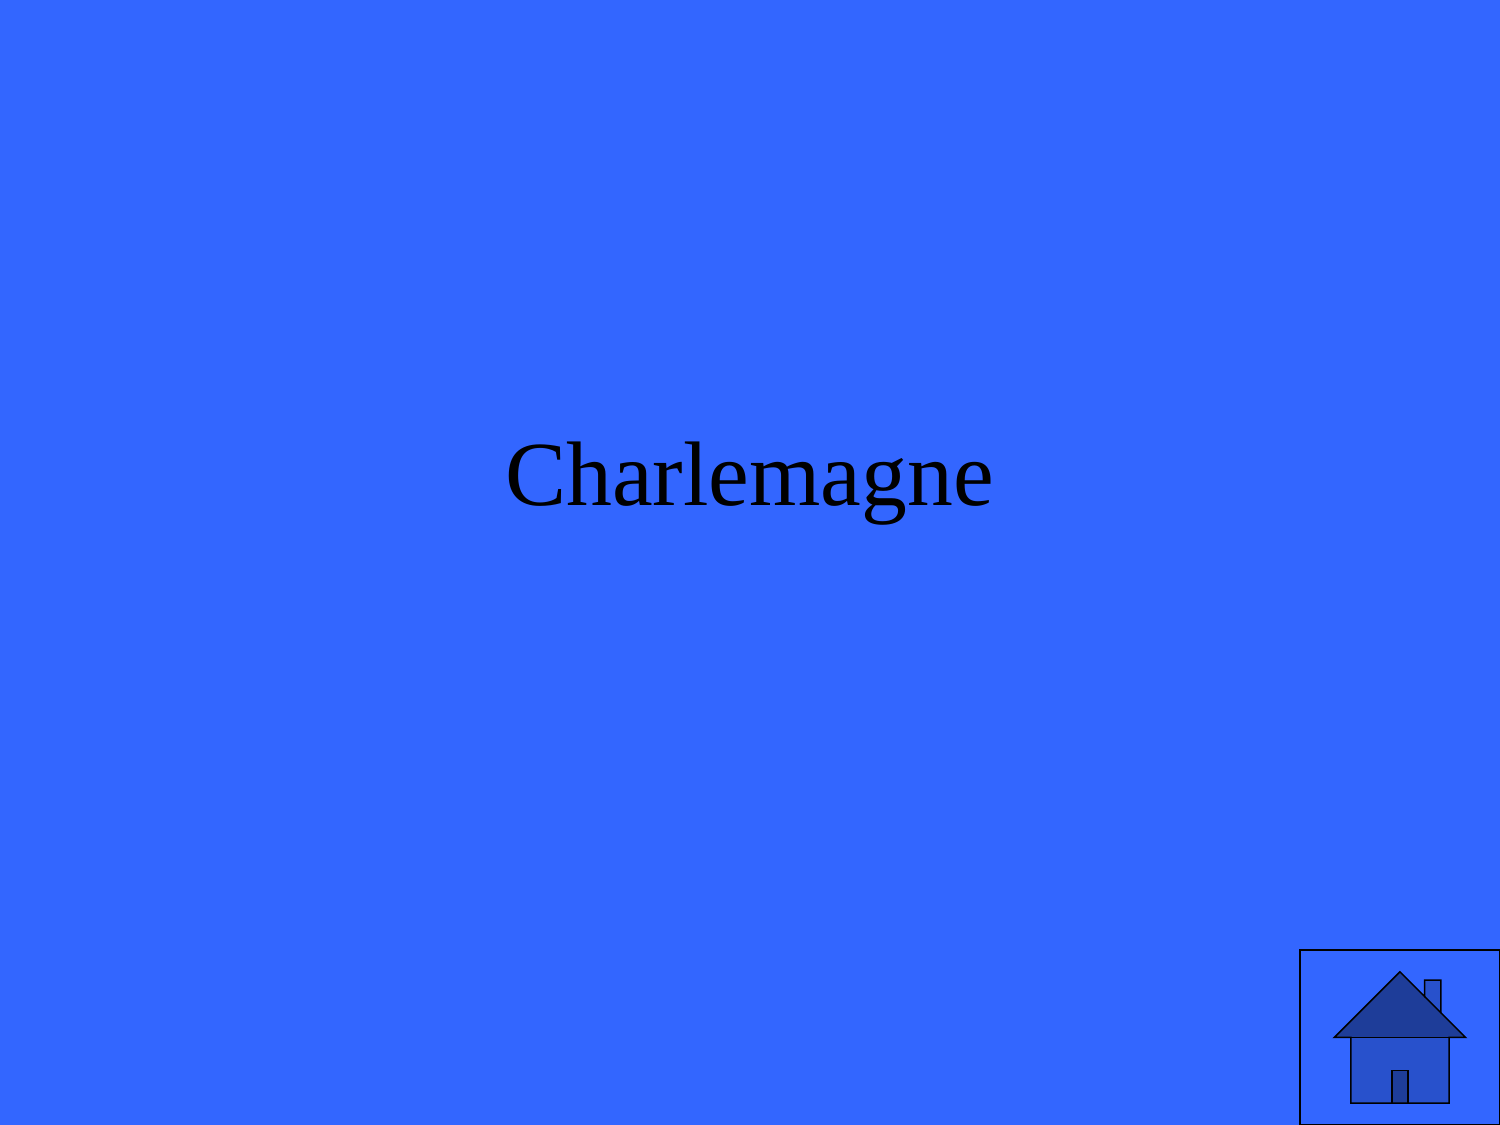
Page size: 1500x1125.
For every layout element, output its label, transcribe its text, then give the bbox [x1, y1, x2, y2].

title Charlemagne [112, 374, 1388, 563]
text_box [1299, 950, 1500, 1125]
